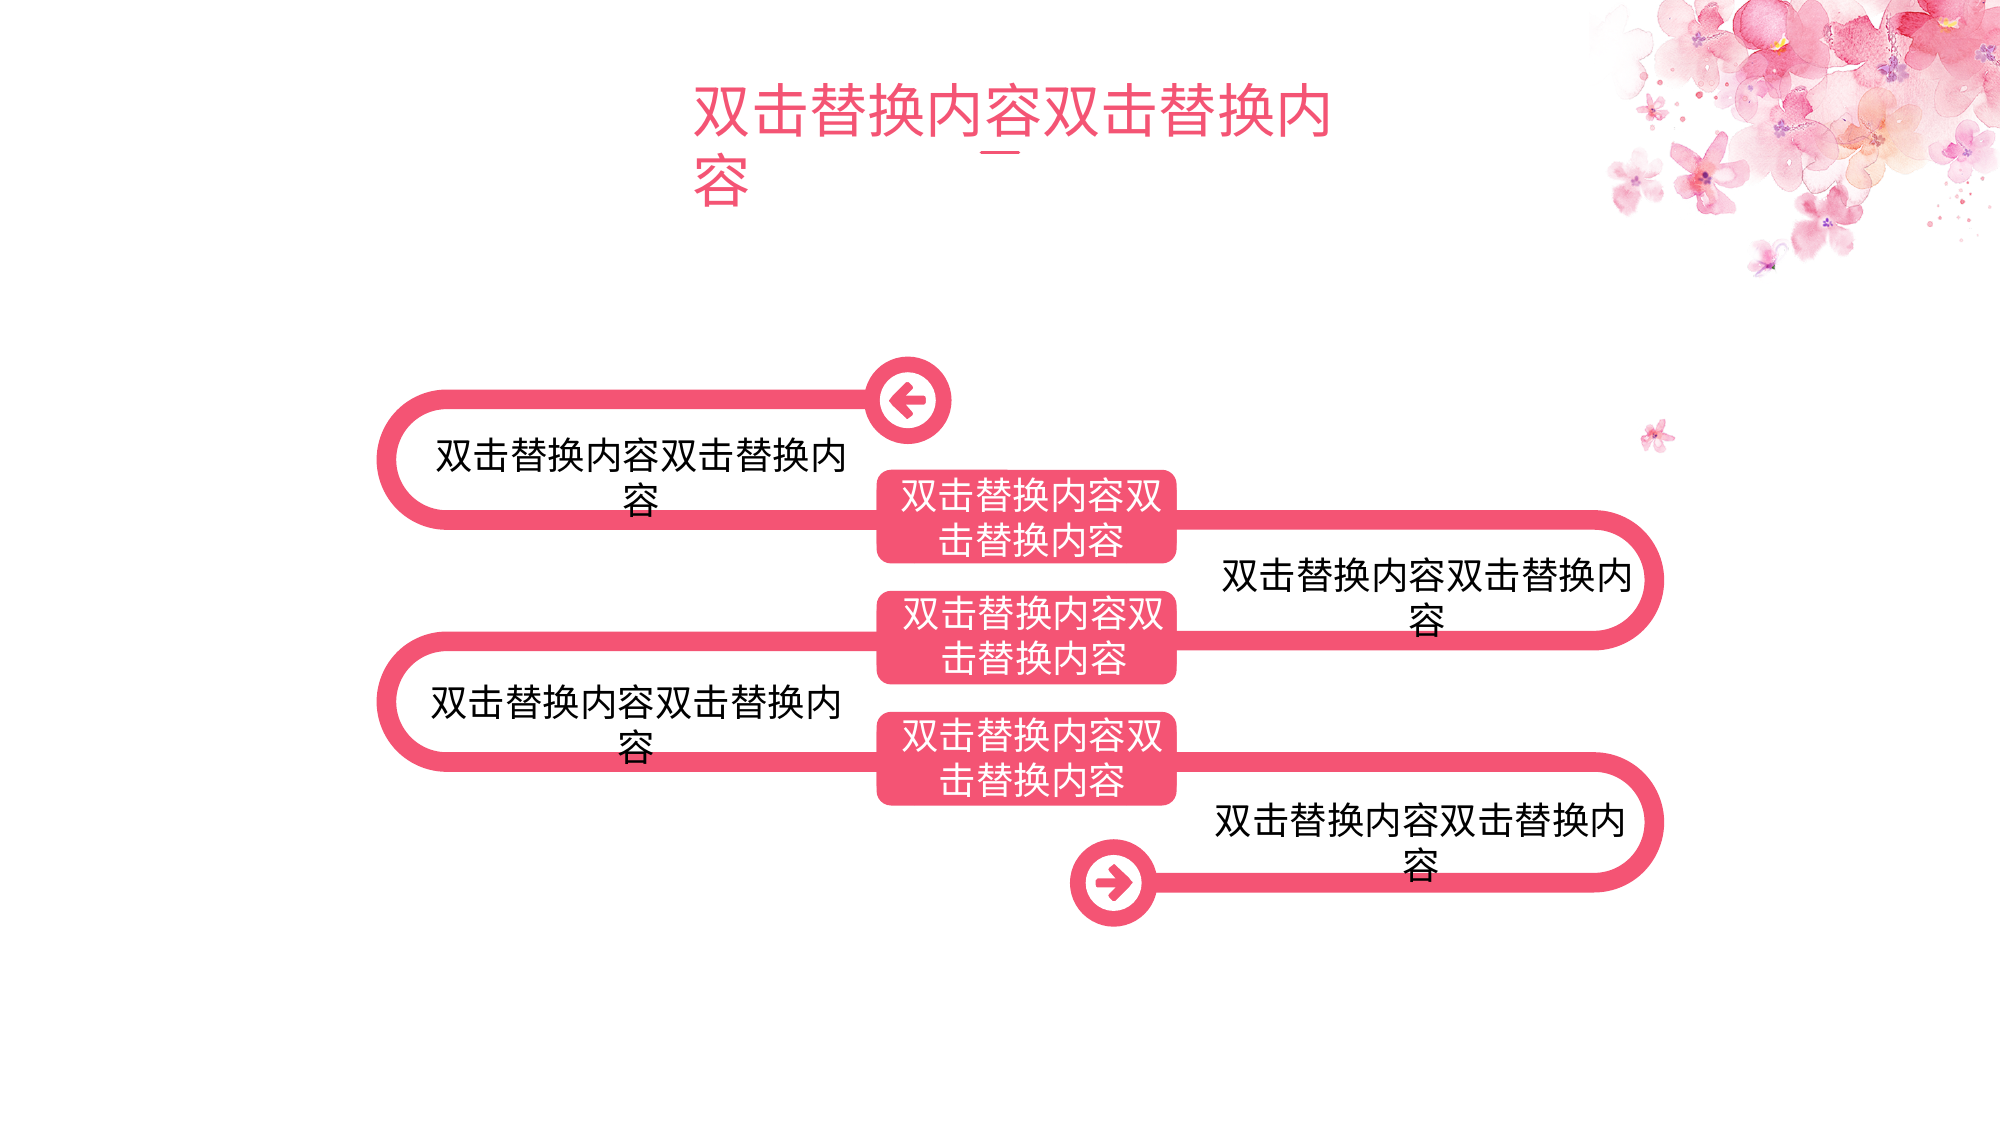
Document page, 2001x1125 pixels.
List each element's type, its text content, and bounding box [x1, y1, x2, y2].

text_box [375, 630, 874, 760]
text_box [1659, 551, 1666, 610]
text_box 双击替换内容双击替换内容 [1189, 789, 1653, 895]
text_box [1158, 871, 1189, 894]
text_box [876, 711, 1177, 806]
text_box 双击替换内容双击替换内容 [871, 464, 1191, 570]
text_box 双击替换内容双击替换内容 [1195, 544, 1659, 650]
text_box [1192, 751, 1666, 863]
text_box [876, 590, 1177, 685]
picture [1571, 0, 2000, 459]
text_box 双击替换内容双击替换内容 [873, 704, 1192, 810]
text_box [868, 751, 873, 773]
text_box 双击替换内容双击替换内容 [678, 66, 1363, 222]
text_box 双击替换内容双击替换内容 [410, 424, 873, 530]
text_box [876, 469, 1177, 564]
text_box [375, 388, 864, 521]
text_box [1191, 509, 1656, 544]
text_box 双击替换内容双击替换内容 [874, 582, 1194, 688]
text_box 双击替换内容双击替换内容 [405, 671, 868, 777]
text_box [1069, 839, 1158, 927]
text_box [864, 356, 952, 444]
